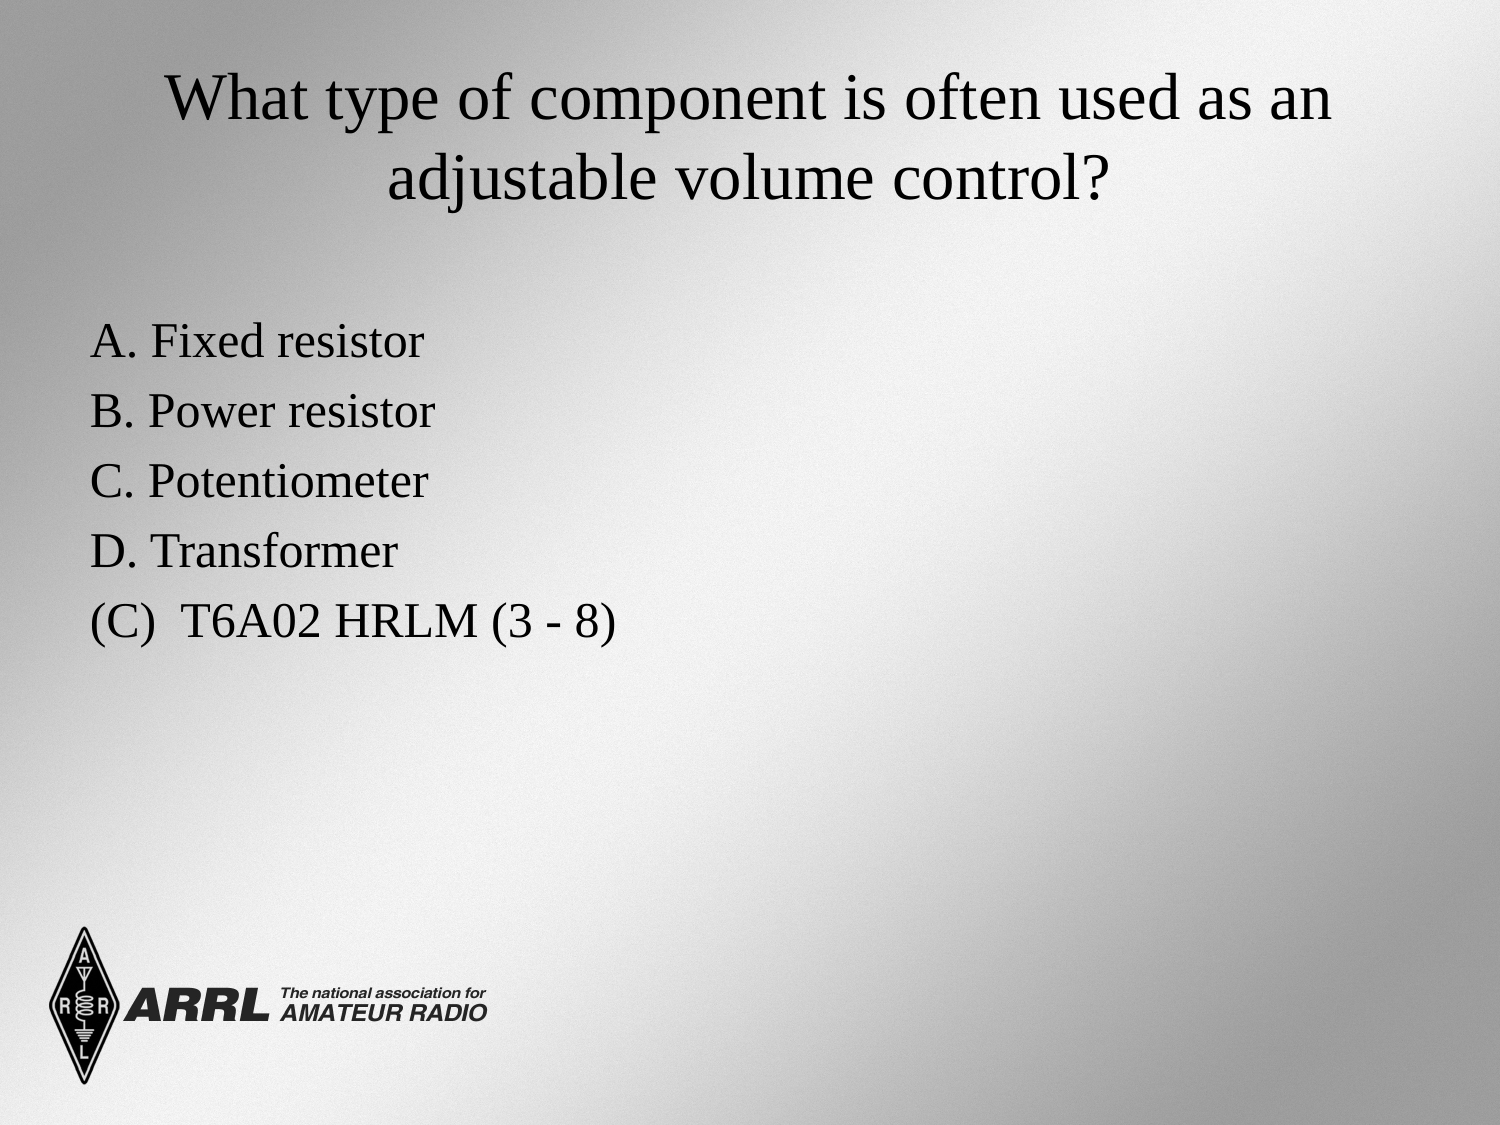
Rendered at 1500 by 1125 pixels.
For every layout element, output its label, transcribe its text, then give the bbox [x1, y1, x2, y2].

title What type of component is often used as an adjustable volume control? [75, 45, 1425, 233]
list A. Fixed resistor B. Power resistor C. Potentiometer D. Transformer (C) T6A02 HRLM (3 - 8) [75, 299, 1425, 1005]
picture [0, 0, 1500, 1125]
